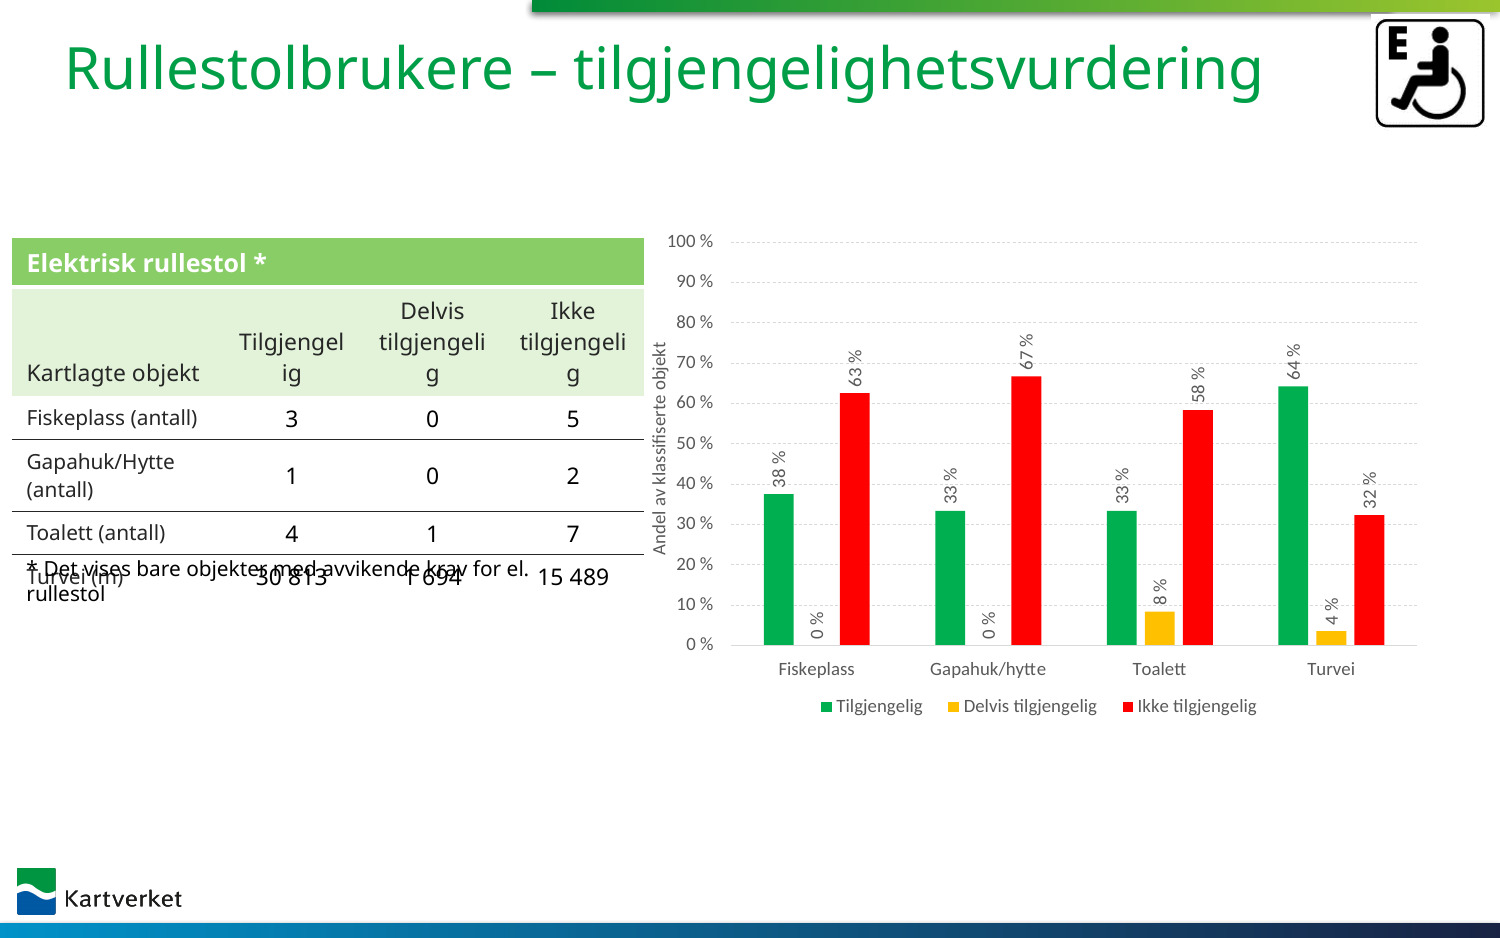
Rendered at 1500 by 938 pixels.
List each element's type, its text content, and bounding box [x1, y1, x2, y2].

table_cell 5 [503, 396, 638, 439]
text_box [1371, 13, 1491, 133]
table_cell 7 [503, 512, 638, 554]
table_cell 2 [503, 440, 638, 511]
text_box Rullestolbrukere – tilgjengelighetsvurdering [49, 12, 1372, 109]
table_cell Tilgjengelig [222, 289, 362, 396]
text_box * Det vises bare objekter med avvikende krav for el. rullestol [11, 548, 597, 613]
table_cell 0 [362, 440, 503, 511]
table_cell 1 [222, 440, 362, 511]
table_cell Ikke tilgjengelig [503, 289, 638, 396]
table_cell 15 489 [597, 555, 638, 598]
table_cell Delvis tilgjengelig [362, 289, 503, 396]
picture [643, 218, 1429, 728]
table_cell Toalett (antall) [12, 512, 222, 548]
table_cell 0 [362, 396, 503, 439]
table_cell Gapahuk/Hytte (antall) [12, 440, 222, 511]
table_cell 4 [222, 512, 362, 548]
table_cell 3 [222, 396, 362, 439]
table_cell Kartlagte objekt [12, 289, 222, 396]
table_cell 1 [362, 512, 503, 548]
table_header Elektrisk rullestol * [12, 238, 638, 285]
table_cell Fiskeplass (antall) [12, 396, 222, 439]
